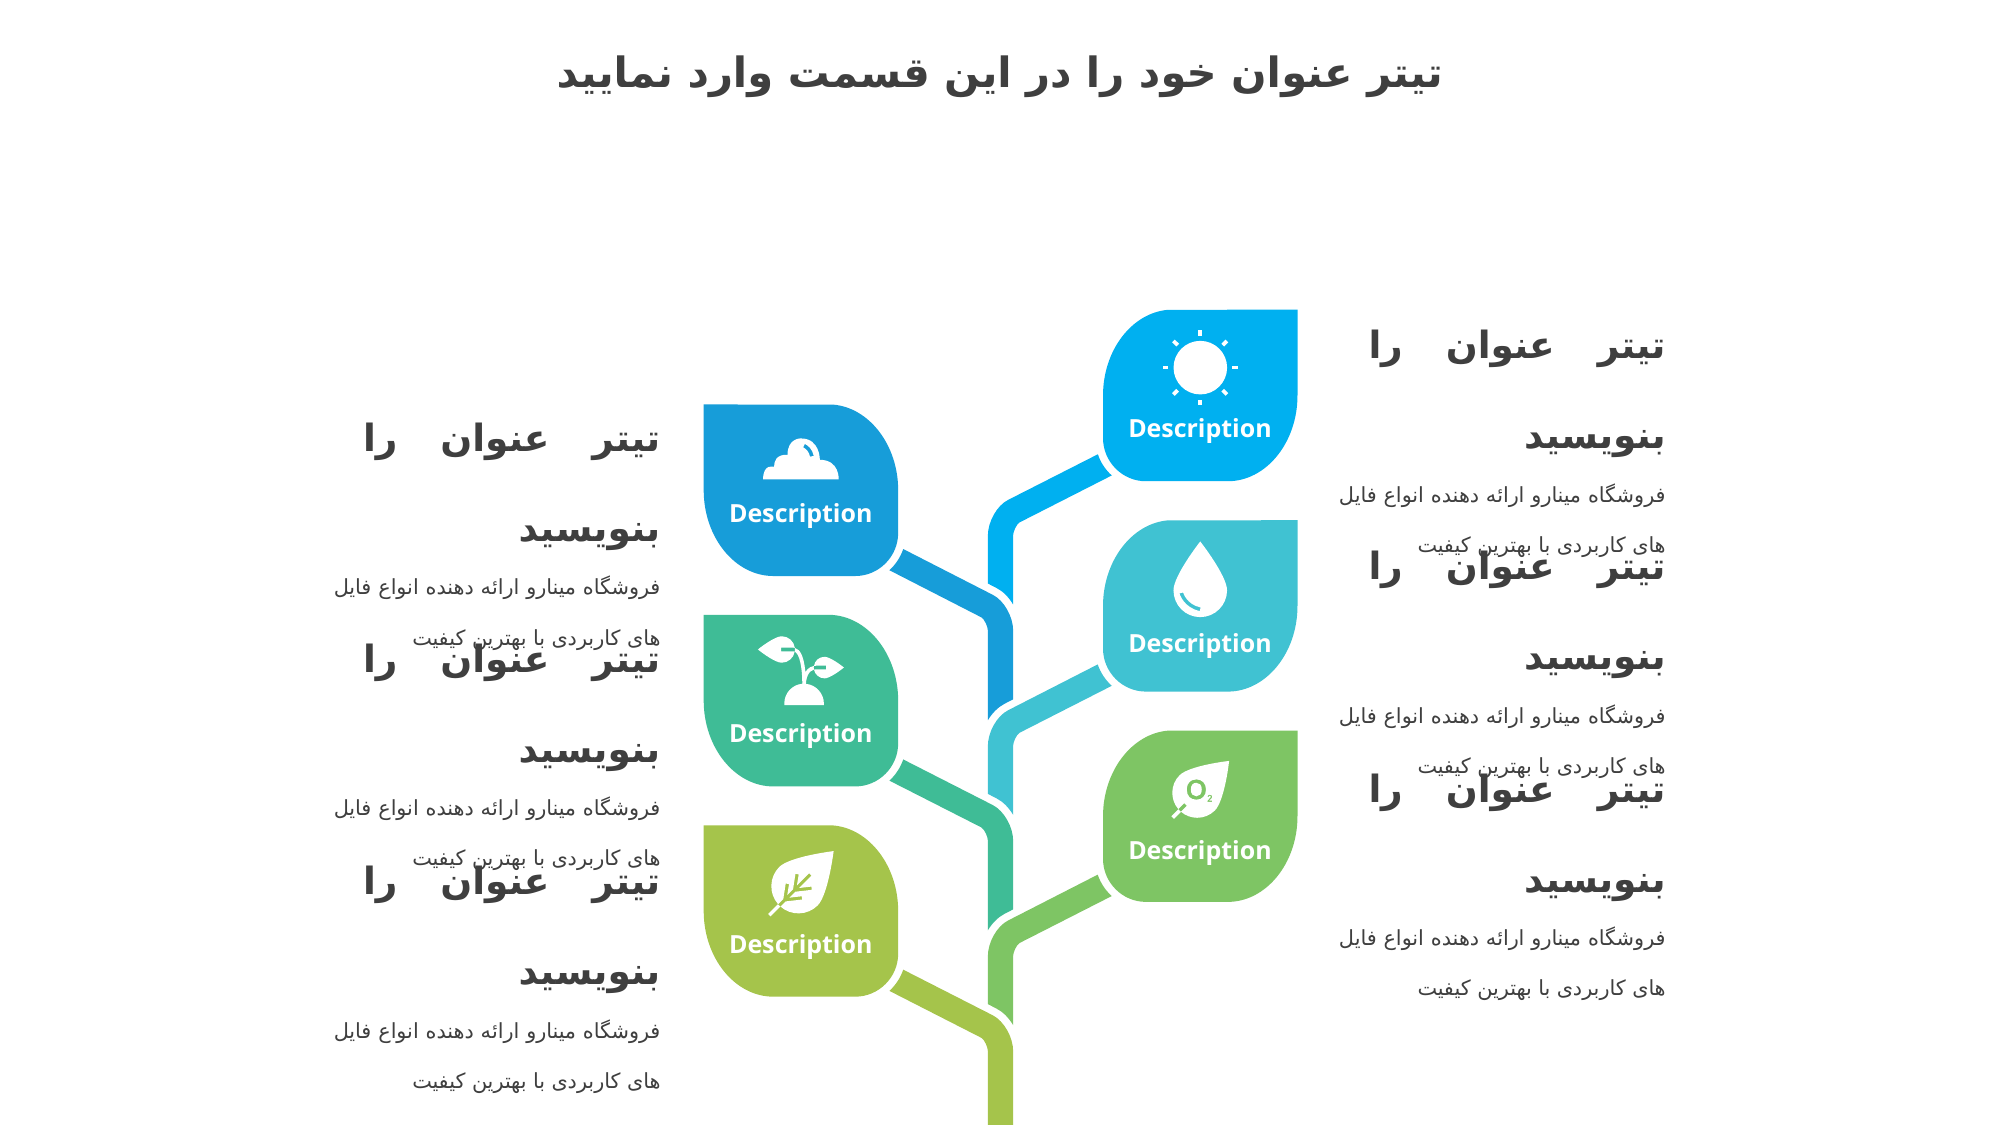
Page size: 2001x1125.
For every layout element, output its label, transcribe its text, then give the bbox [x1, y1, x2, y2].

text_box تیتر عنوان را بنویسید فروشگاه مینارو ارائه دهنده انواع فایل های کاربردی با بهترین کیفیت [318, 582, 676, 805]
text_box تیتر عنوان را بنویسید فروشگاه مینارو ارائه دهنده انواع فایل های کاربردی با بهترین کیفیت [1323, 712, 1681, 1008]
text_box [987, 730, 1298, 1026]
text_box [703, 825, 1014, 1125]
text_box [1171, 760, 1230, 819]
text_box تیتر عنوان را بنویسید فروشگاه مینارو ارائه دهنده انواع فایل های کاربردی با بهترین کیفیت [1323, 269, 1681, 489]
text_box تیتر عنوان خود را در این قسمت وارد نمایید [0, 13, 2000, 104]
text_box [987, 605, 1298, 730]
text_box تیتر عنوان را بنویسید فروشگاه مینارو ارائه دهنده انواع فایل های کاربردی با بهترین کیفیت [318, 805, 676, 1100]
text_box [757, 636, 844, 706]
text_box تیتر عنوان را بنویسید فروشگاه مینارو ارائه دهنده انواع فایل های کاربردی با بهترین کیفیت [318, 361, 676, 582]
text_box تیتر عنوان را بنویسید فروشگاه مینارو ارائه دهنده انواع فایل های کاربردی با بهترین کیفیت [1323, 489, 1681, 712]
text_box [703, 721, 987, 825]
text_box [703, 404, 1014, 721]
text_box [1162, 329, 1239, 406]
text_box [987, 309, 1298, 605]
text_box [768, 851, 834, 917]
